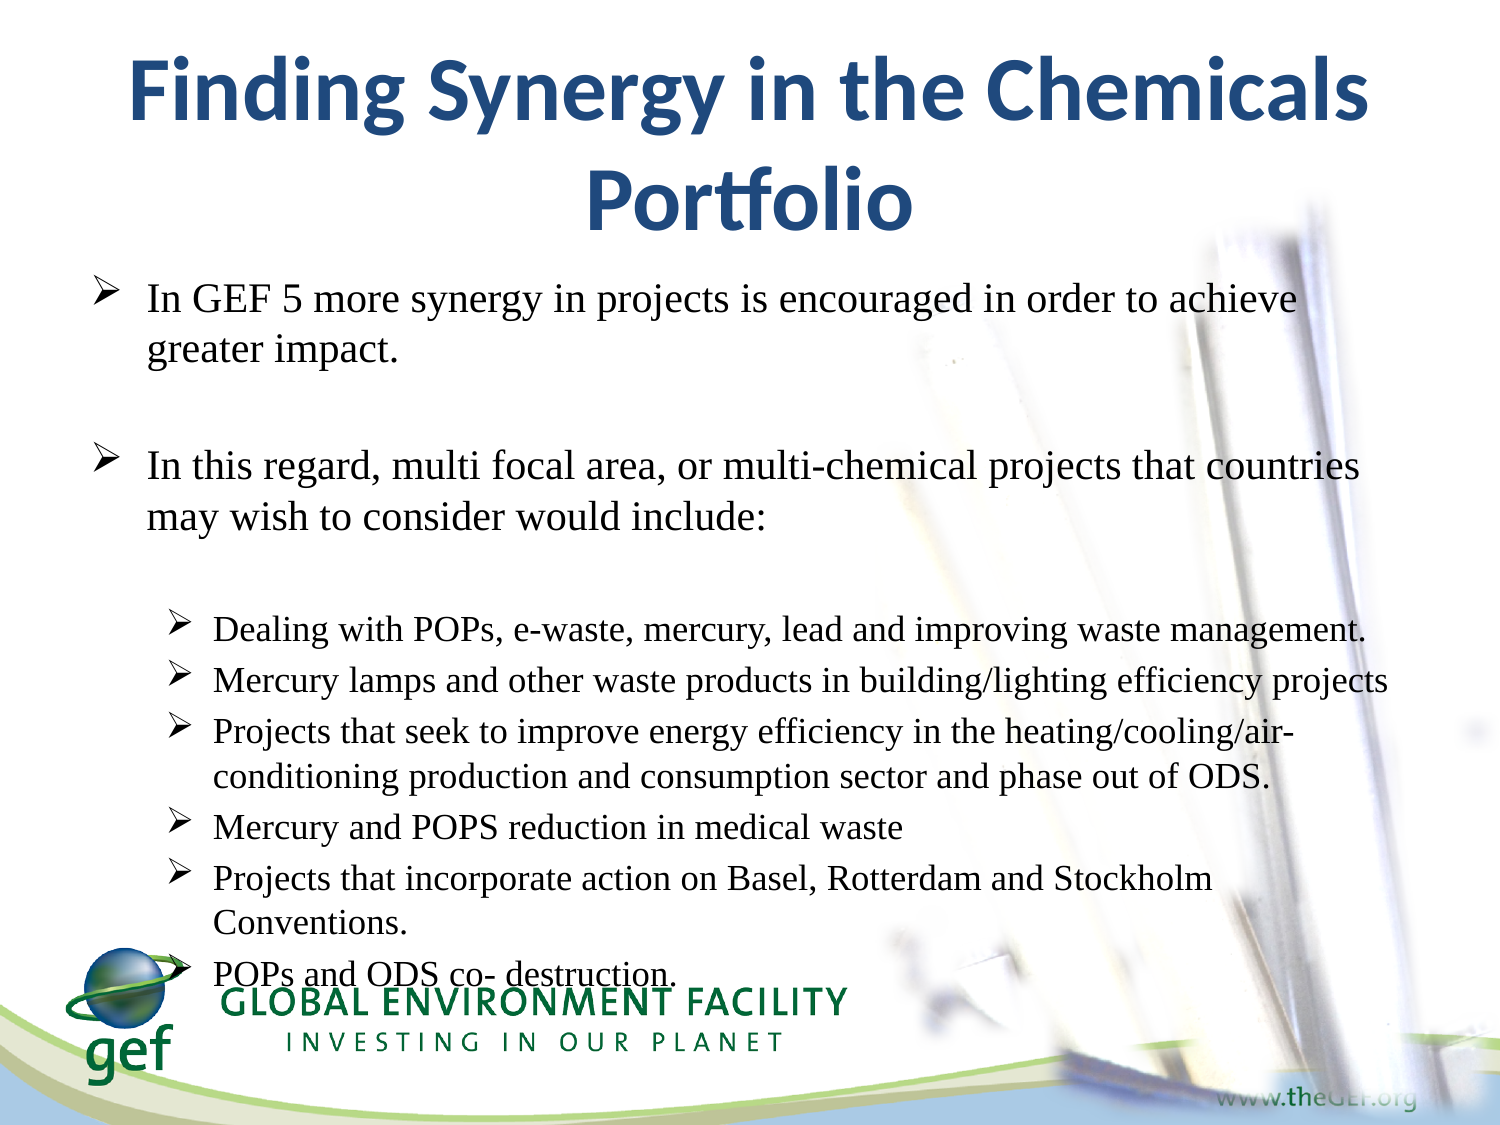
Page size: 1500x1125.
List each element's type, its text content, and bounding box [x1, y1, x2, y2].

list In GEF 5 more synergy in projects is encouraged in order to achieve greater impact. In this regard, multi focal area, or multi-chemical projects that countries may wish to consider would include: Dealing with POPs, e-waste, mercury, lead and improving waste management. Mercury lamps and other waste products in building/lighting efficiency projects Projects that seek to improve energy efficiency in the heating/cooling/air-conditioning production and consumption sector and phase out of ODS. Mercury and POPS reduction in medical waste Projects that incorporate action on Basel, Rotterdam and Stockholm Conventions. POPs and ODS co- destruction. [74, 262, 869, 1006]
title Finding Synergy in the Chemicals Portfolio [74, 44, 1426, 233]
picture [0, 185, 1500, 1125]
